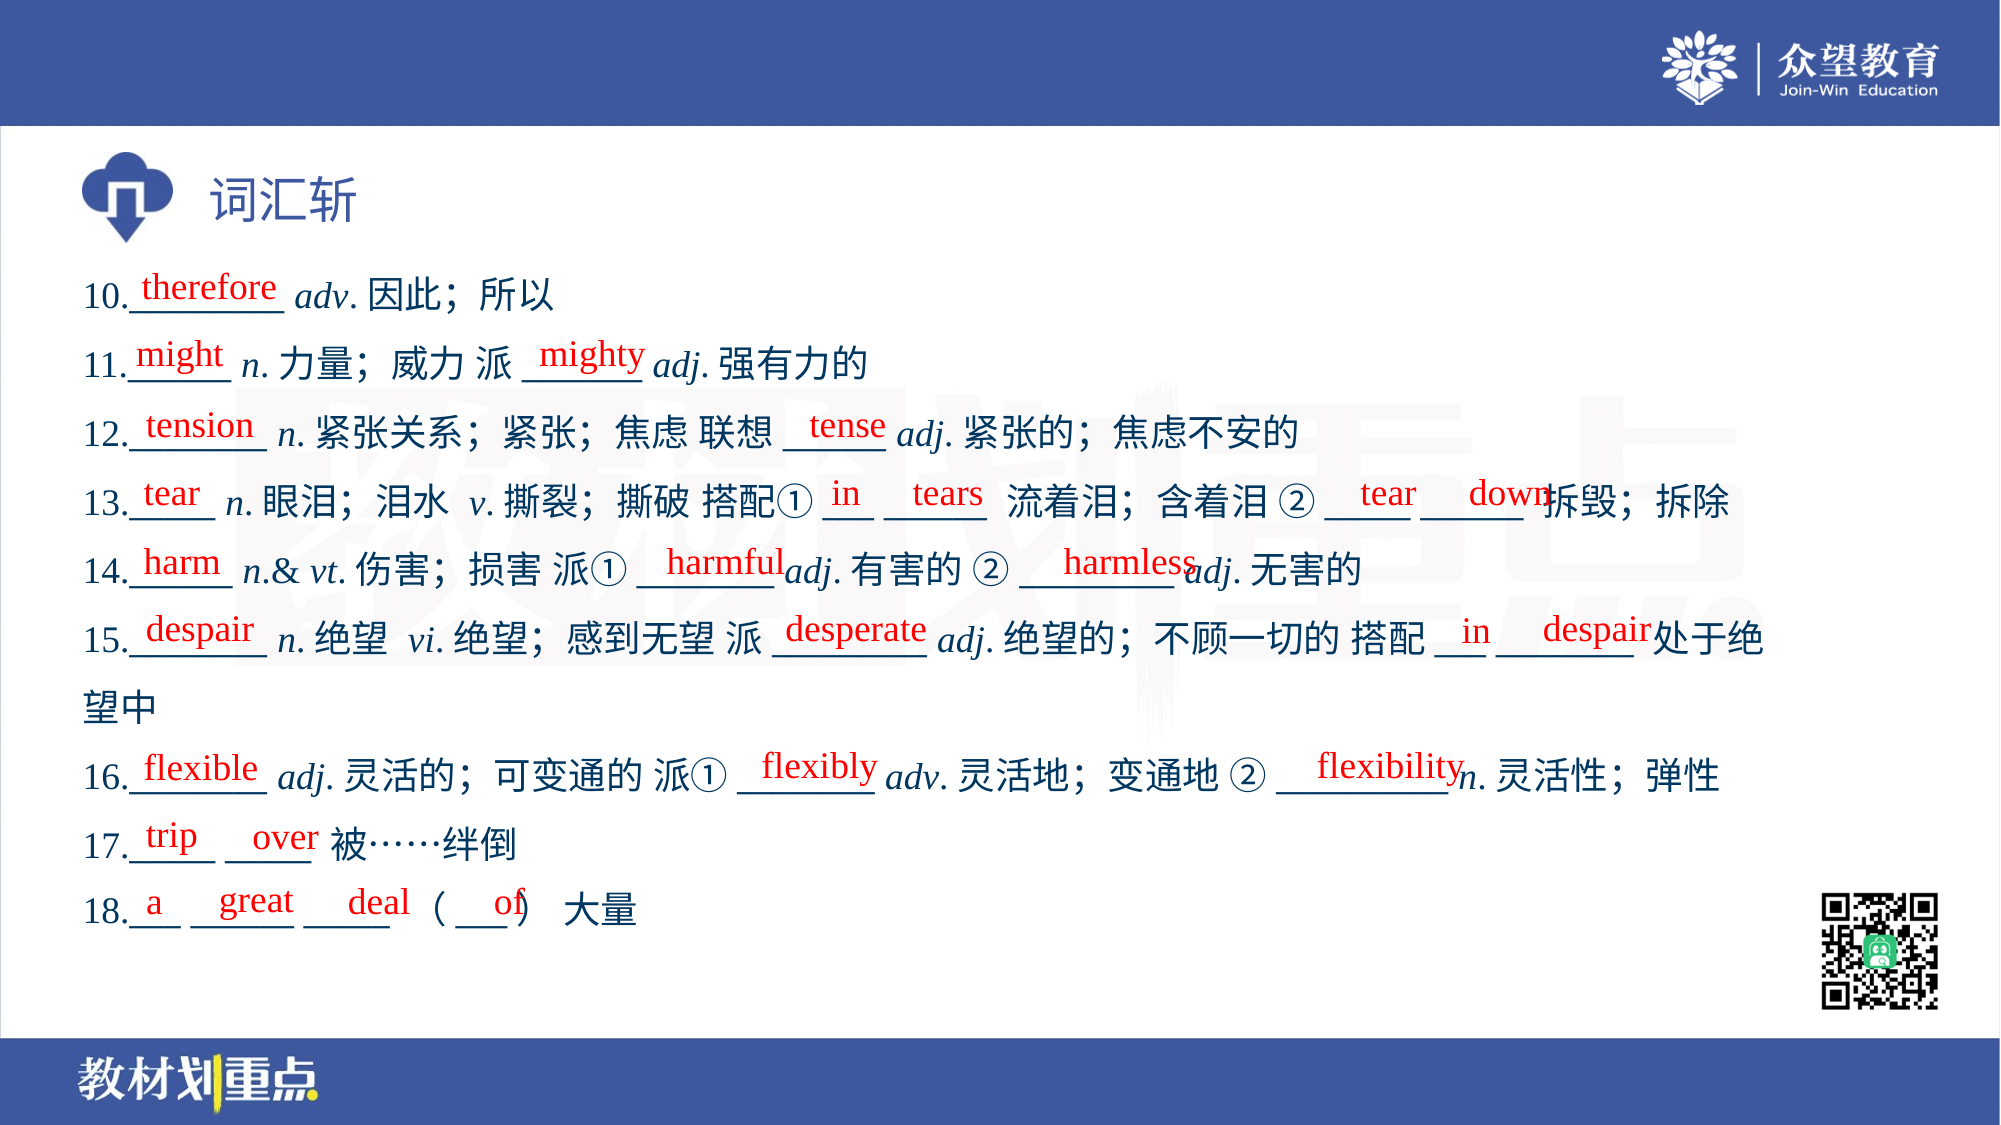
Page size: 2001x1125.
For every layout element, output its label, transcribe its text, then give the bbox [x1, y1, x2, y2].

text_box despair [132, 584, 268, 643]
text_box despair [1529, 584, 1665, 643]
text_box 10._________ adv.因此；所以 11.______ n.力量；威力 派_______ adj.强有力的 12.________ n.紧张关系；紧张；焦虑 联想______ adj.紧张的；焦虑不安的 13._____ n.眼泪；泪水 v.撕裂；撕破 搭配①___ ______ 流着泪；含着泪 ②_____ ______ 拆毁；拆除 14.______ n.& vt.伤害；损害 派①________ adj.有害的 ②_________ adj.无害的 15.________ n.绝望 vi.绝望；感到无望 派_________ adj.绝望的；不顾一切的 搭配___ ________ 处于绝 望中 16.________ adj.灵活的；可变通的 派①________ adv.灵活地；变通地 ②__________ n.灵活性；弹性 17._____ _____ 被……绊倒 18.___ ______ _____ （___） 大量 [82, 247, 1817, 924]
text_box deal [334, 857, 425, 916]
text_box in [817, 448, 875, 507]
text_box tense [795, 379, 901, 439]
text_box mighty [525, 309, 660, 368]
text_box over [238, 792, 333, 851]
text_box tears [898, 448, 998, 507]
text_box flexible [130, 723, 273, 782]
text_box down [1455, 448, 1566, 507]
text_box tear [1346, 448, 1431, 507]
text_box desperate [771, 584, 941, 643]
text_box in [1447, 586, 1505, 645]
text_box flexibility [1303, 721, 1479, 780]
text_box great [205, 855, 308, 914]
text_box might [122, 309, 238, 368]
text_box tension [132, 379, 268, 439]
text_box harm [130, 517, 235, 576]
text_box trip [132, 790, 212, 849]
text_box harmless [1050, 517, 1211, 576]
text_box harmful [653, 517, 800, 576]
text_box tear [130, 448, 214, 507]
text_box of [480, 857, 539, 916]
text_box a [132, 857, 177, 916]
text_box flexibly [747, 721, 892, 780]
text_box therefore [128, 242, 291, 301]
picture [0, 0, 2000, 1125]
